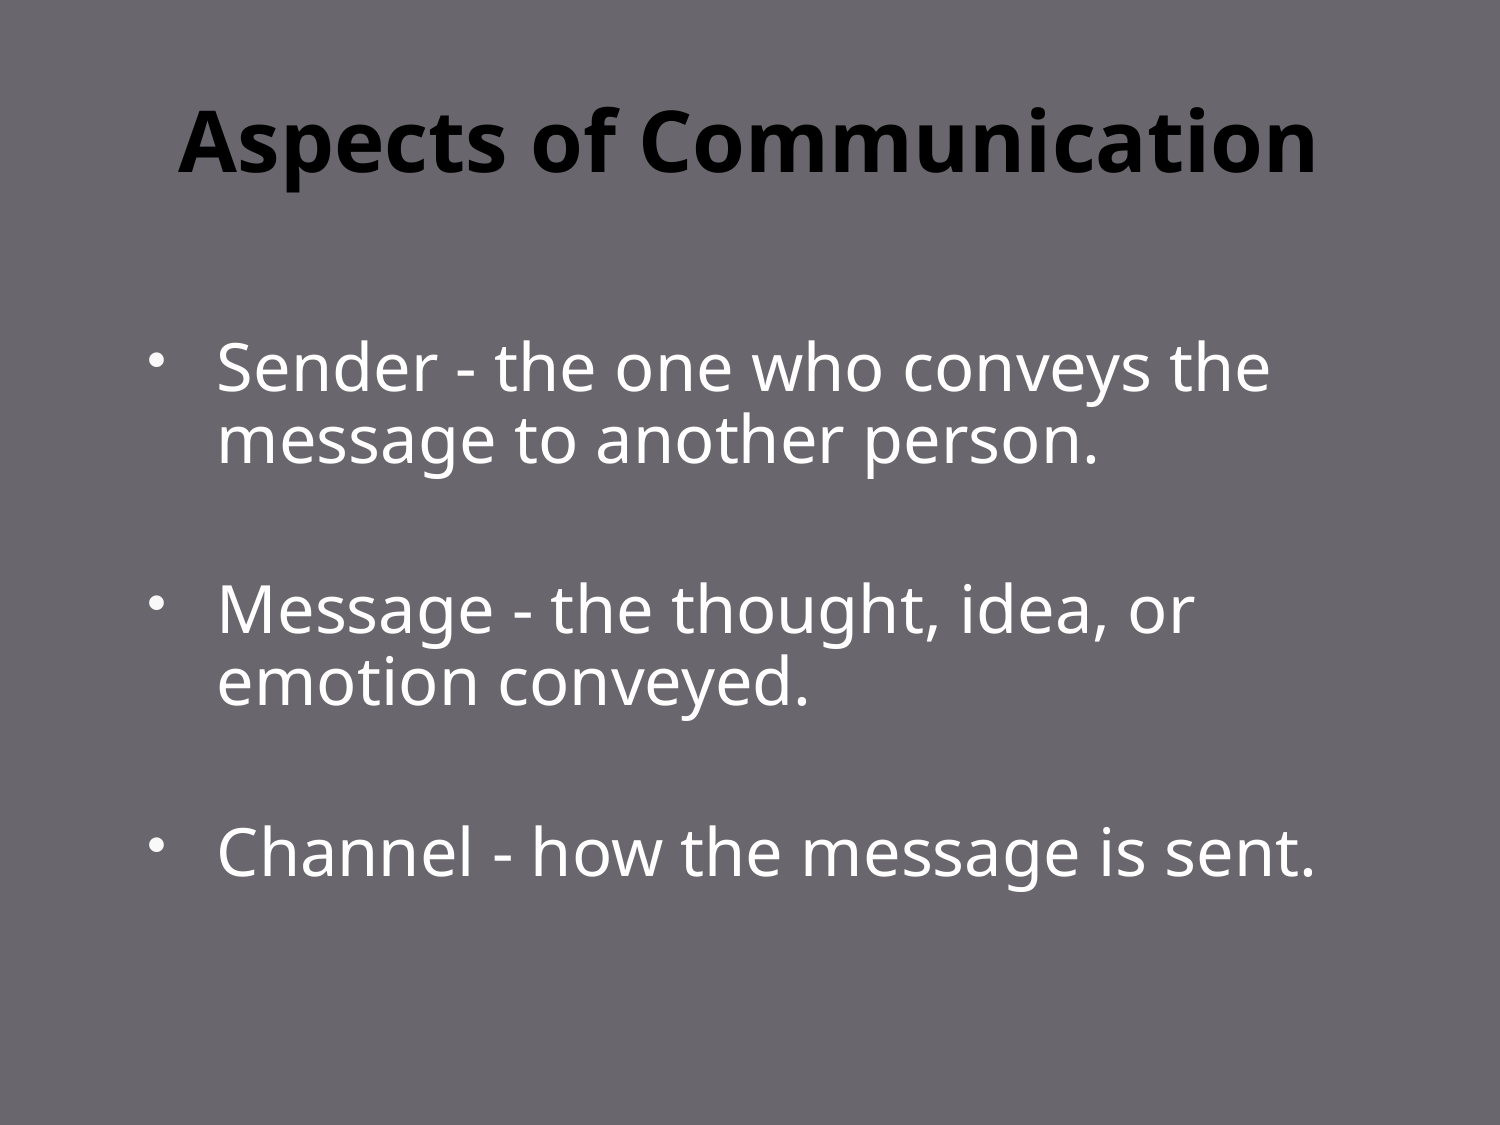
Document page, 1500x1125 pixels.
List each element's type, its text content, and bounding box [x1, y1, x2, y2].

title Aspects of Communication [75, 45, 1425, 233]
list Sender - the one who conveys the message to another person. Message - the thought, idea, or emotion conveyed. Channel - how the message is sent. [112, 326, 1381, 1014]
